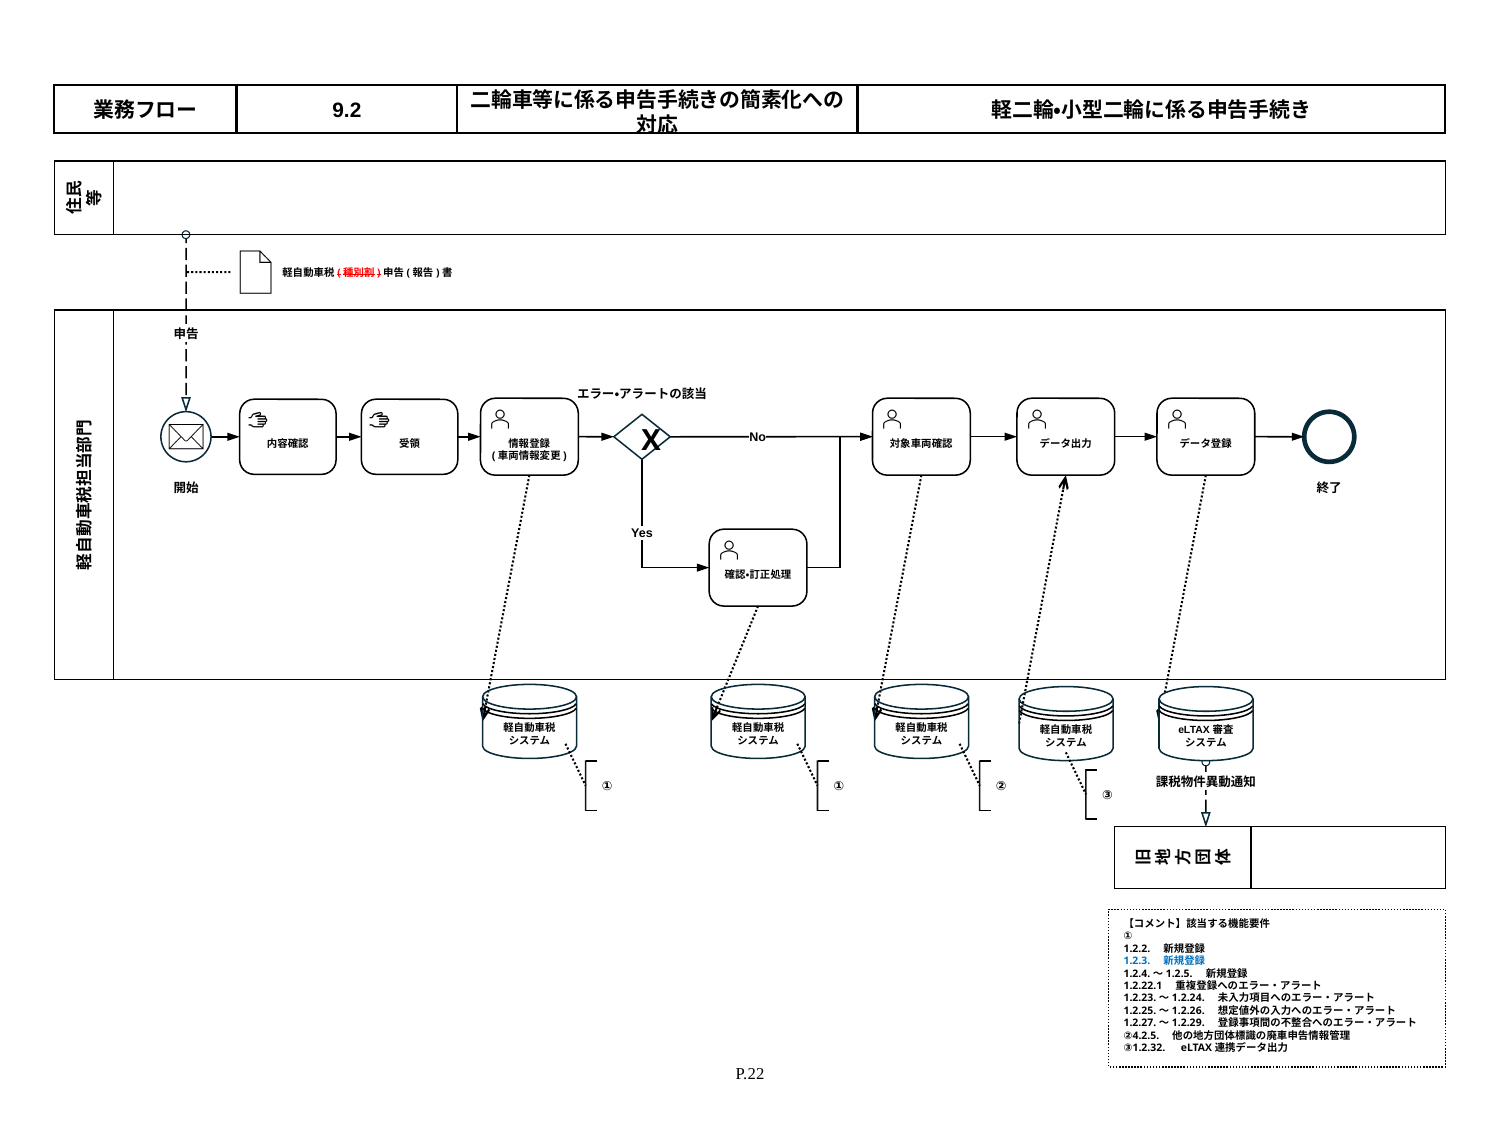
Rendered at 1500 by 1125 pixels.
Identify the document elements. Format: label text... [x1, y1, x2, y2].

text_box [481, 683, 578, 759]
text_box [239, 398, 337, 475]
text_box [620, 479, 731, 548]
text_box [806, 436, 874, 569]
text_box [1114, 825, 1447, 890]
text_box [1065, 751, 1190, 820]
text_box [796, 743, 922, 811]
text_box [1016, 397, 1116, 476]
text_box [565, 743, 690, 811]
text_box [160, 411, 212, 463]
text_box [873, 683, 970, 759]
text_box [53, 84, 1447, 134]
text_box 【コメント】該当する機能要件 ① 1.2.2. 新規登録 1.2.3. 新規登録 1.2.4.～1.2.5. 新規登録 1.2.22.1 重複登録へのエラー・アラート 1.2.23.～1.2.24. 未入力項目へのエラー・アラート 1.2.25.～1.2.26. 想定値外の入力へのエラー・アラート 1.2.27.～1.2.29. 登録事項間の不整合へのエラー・アラート ②4.2.5. 他の地方団体標識の廃車申告情報管理 ③1.2.32. eLTAX連携データ出力 [1107, 908, 1447, 1069]
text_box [360, 398, 459, 475]
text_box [708, 528, 808, 607]
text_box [872, 397, 971, 476]
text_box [959, 743, 1065, 811]
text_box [53, 309, 1447, 681]
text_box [53, 160, 1447, 236]
slide_number P.22 [581, 1042, 919, 1103]
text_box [1171, 786, 1240, 796]
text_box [1156, 397, 1256, 476]
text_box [186, 246, 431, 298]
text_box 課税物件異動通知 [1190, 770, 1268, 793]
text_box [479, 397, 579, 476]
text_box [1018, 686, 1114, 762]
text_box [710, 683, 806, 759]
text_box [1158, 686, 1254, 762]
